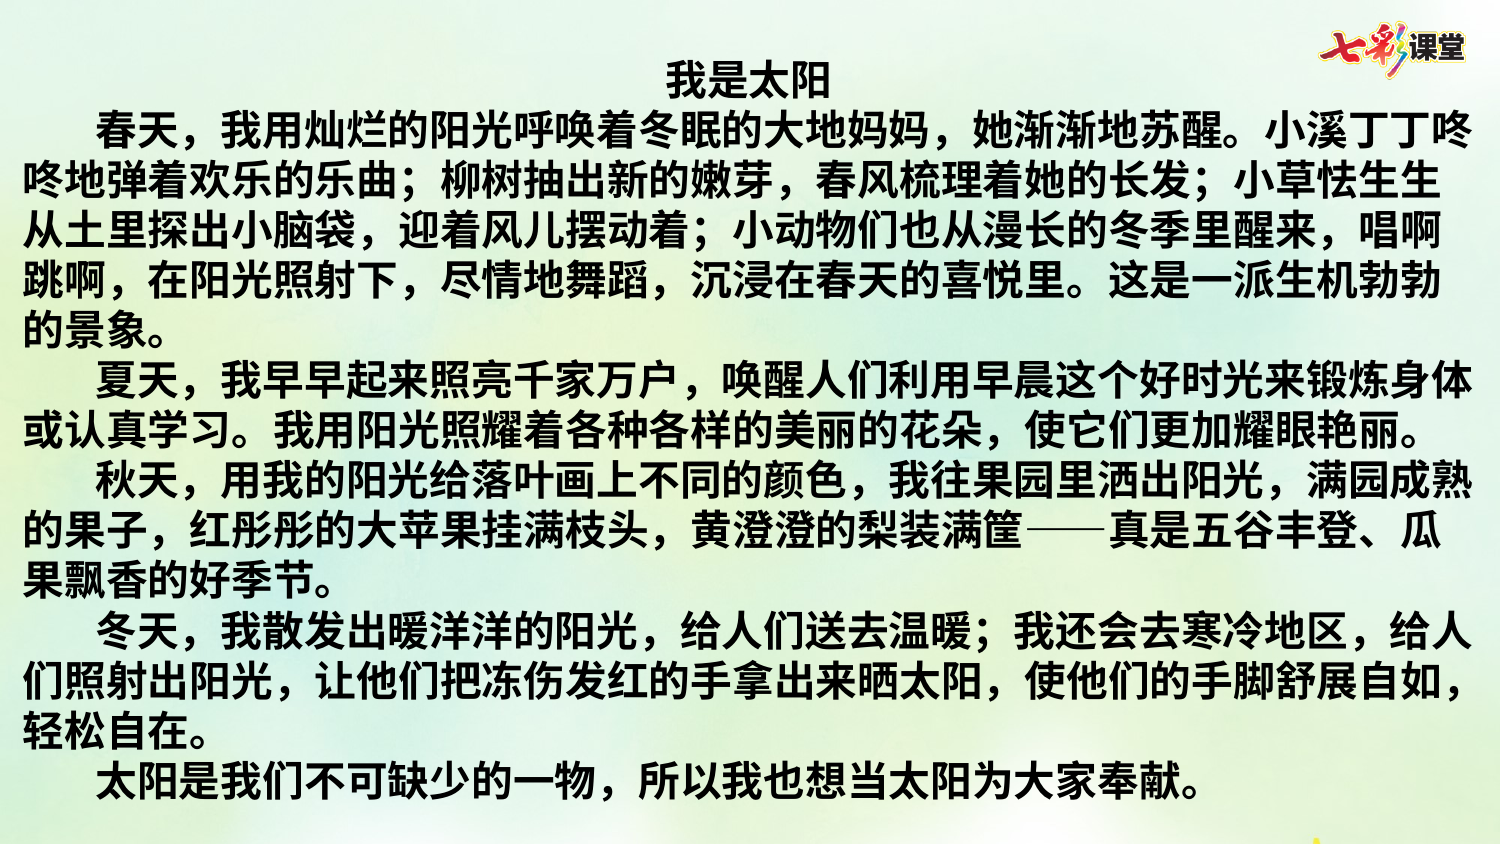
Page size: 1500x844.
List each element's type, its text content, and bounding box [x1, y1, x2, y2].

picture [0, 0, 1500, 844]
text_box 我是太阳 春天，我用灿烂的阳光呼唤着冬眠的大地妈妈，她渐渐地苏醒。小溪丁丁咚咚地弹着欢乐的乐曲；柳树抽出新的嫩芽，春风梳理着她的长发；小草怯生生从土里探出小脑袋，迎着风儿摆动着；小动物们也从漫长的冬季里醒来，唱啊跳啊，在阳光照射下，尽情地舞蹈，沉浸在春天的喜悦里。这是一派生机勃勃的景象。 夏天，我早早起来照亮千家万户，唤醒人们利用早晨这个好时光来锻炼身体或认真学习。我用阳光照耀着各种各样的美丽的花朵，使它们更加耀眼艳丽。 秋天，用我的阳光给落叶画上不同的颜色，我往果园里洒出阳光，满园成熟的果子，红彤彤的大苹果挂满枝头，黄澄澄的梨装满筐——真是五谷丰登、瓜果飘香的好季节。 冬天，我散发出暖洋洋的阳光，给人们送去温暖；我还会去寒冷地区，给人们照射出阳光，让他们把冻伤发红的手拿出来晒太阳，使他们的手脚舒展自如，轻松自在。 太阳是我们不可缺少的一物，所以我也想当太阳为大家奉献。 [7, 46, 1491, 812]
